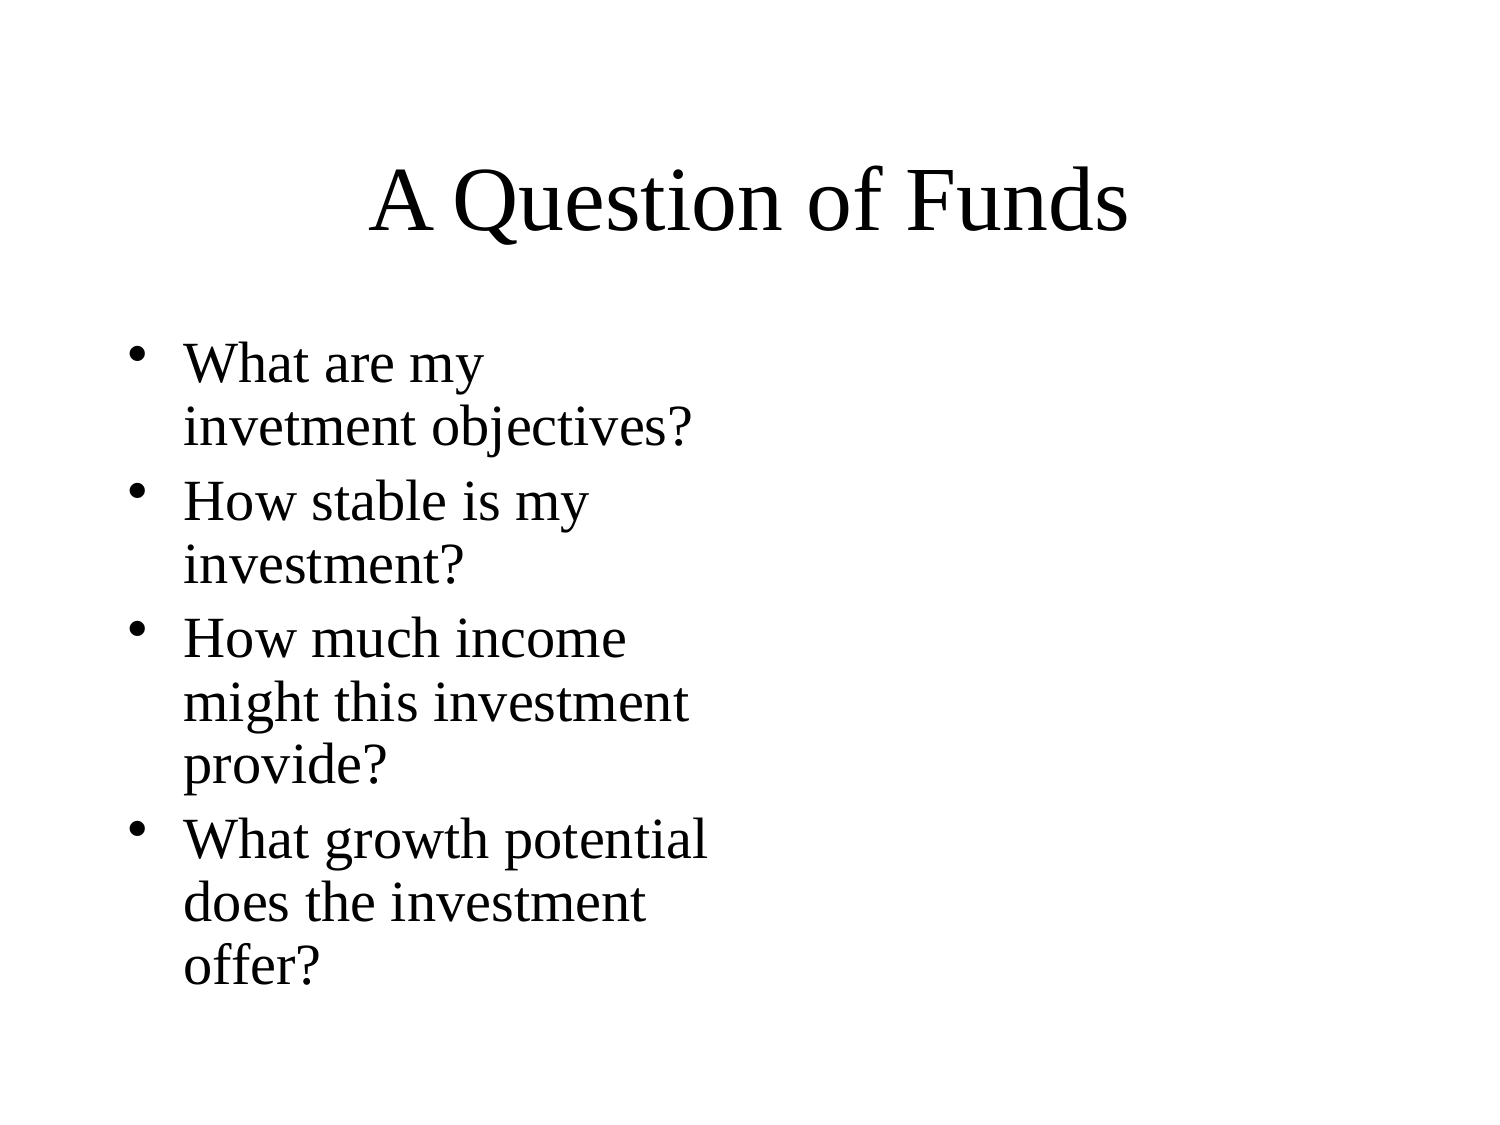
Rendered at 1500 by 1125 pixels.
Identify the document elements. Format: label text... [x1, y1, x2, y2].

title A Question of Funds [112, 99, 1388, 288]
list What are my invetment objectives? How stable is my investment? How much income might this investment provide? What growth potential does the investment offer? [112, 324, 726, 1001]
